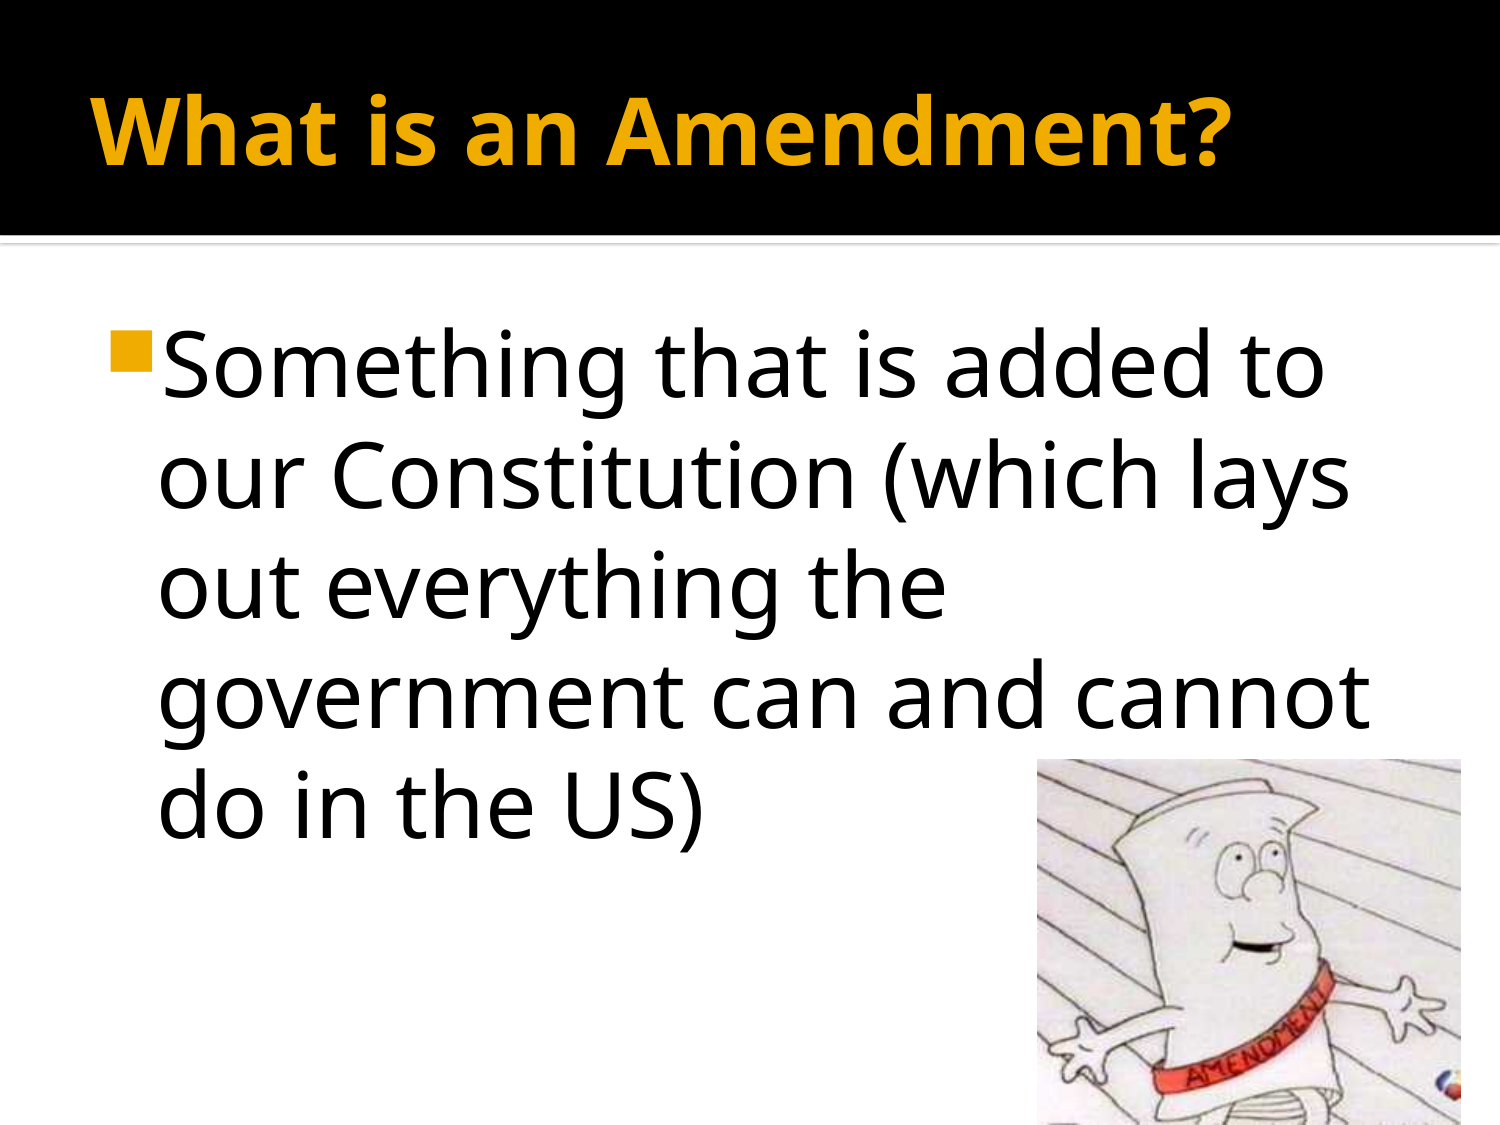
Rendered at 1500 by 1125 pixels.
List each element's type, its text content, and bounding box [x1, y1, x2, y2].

picture [1037, 759, 1461, 1125]
list Something that is added to our Constitution (which lays out everything the government can and cannot do in the US) [75, 291, 1425, 1050]
title What is an Amendment? [75, 25, 1425, 231]
